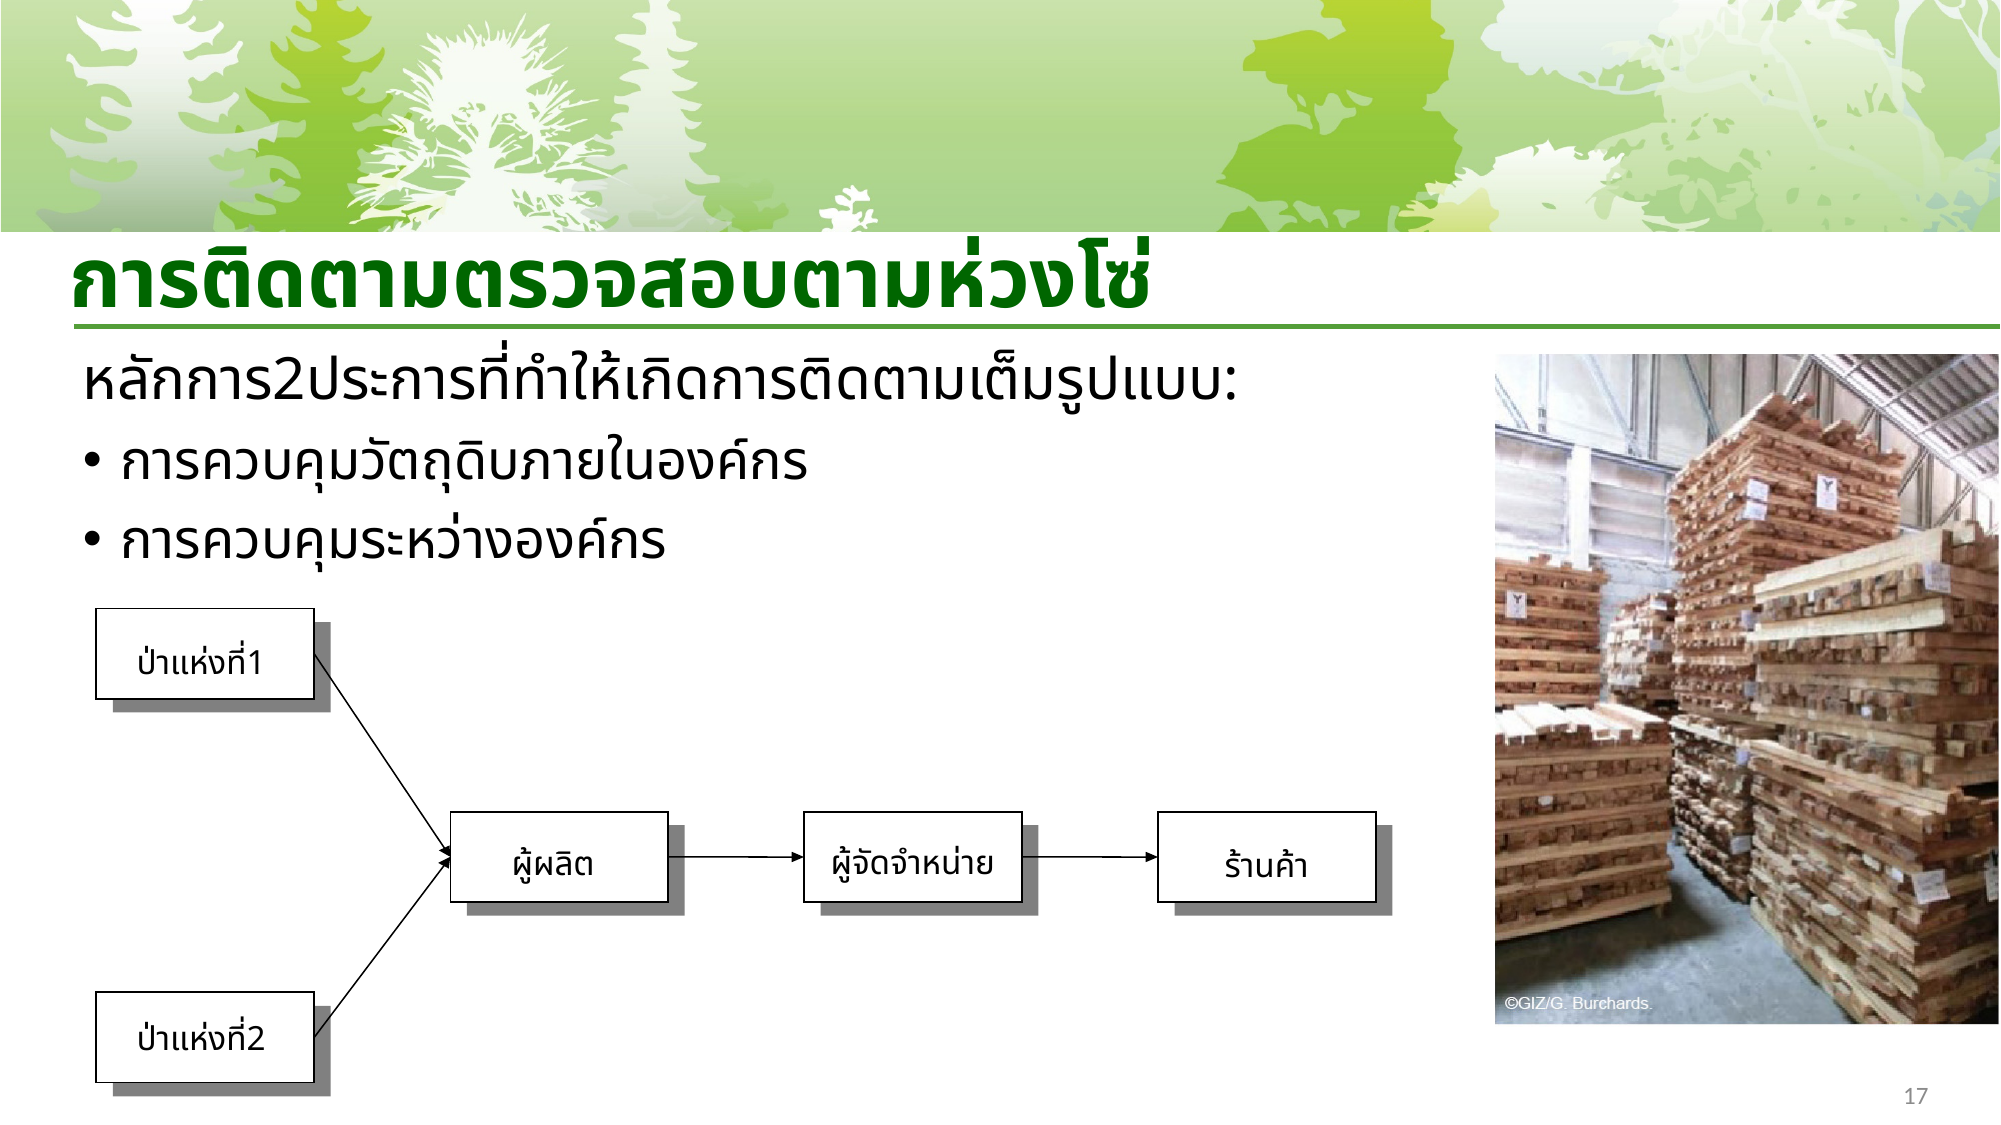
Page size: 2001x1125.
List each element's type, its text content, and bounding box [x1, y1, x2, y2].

picture [1495, 354, 2000, 1027]
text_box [91, 454, 1398, 1101]
title การติดตามตรวจสอบตามห่วงโซ่ [54, 163, 1405, 397]
picture [0, 0, 2000, 232]
slide_number 17 [1493, 1065, 1944, 1125]
list หลักการ2ประการที่ทำให้เกิดการติดตามเต็มรูปแบบ: การควบคุมวัตถุดิบภายในองค์กร การควบคุมระหว่างองค์กร [67, 341, 1418, 1084]
